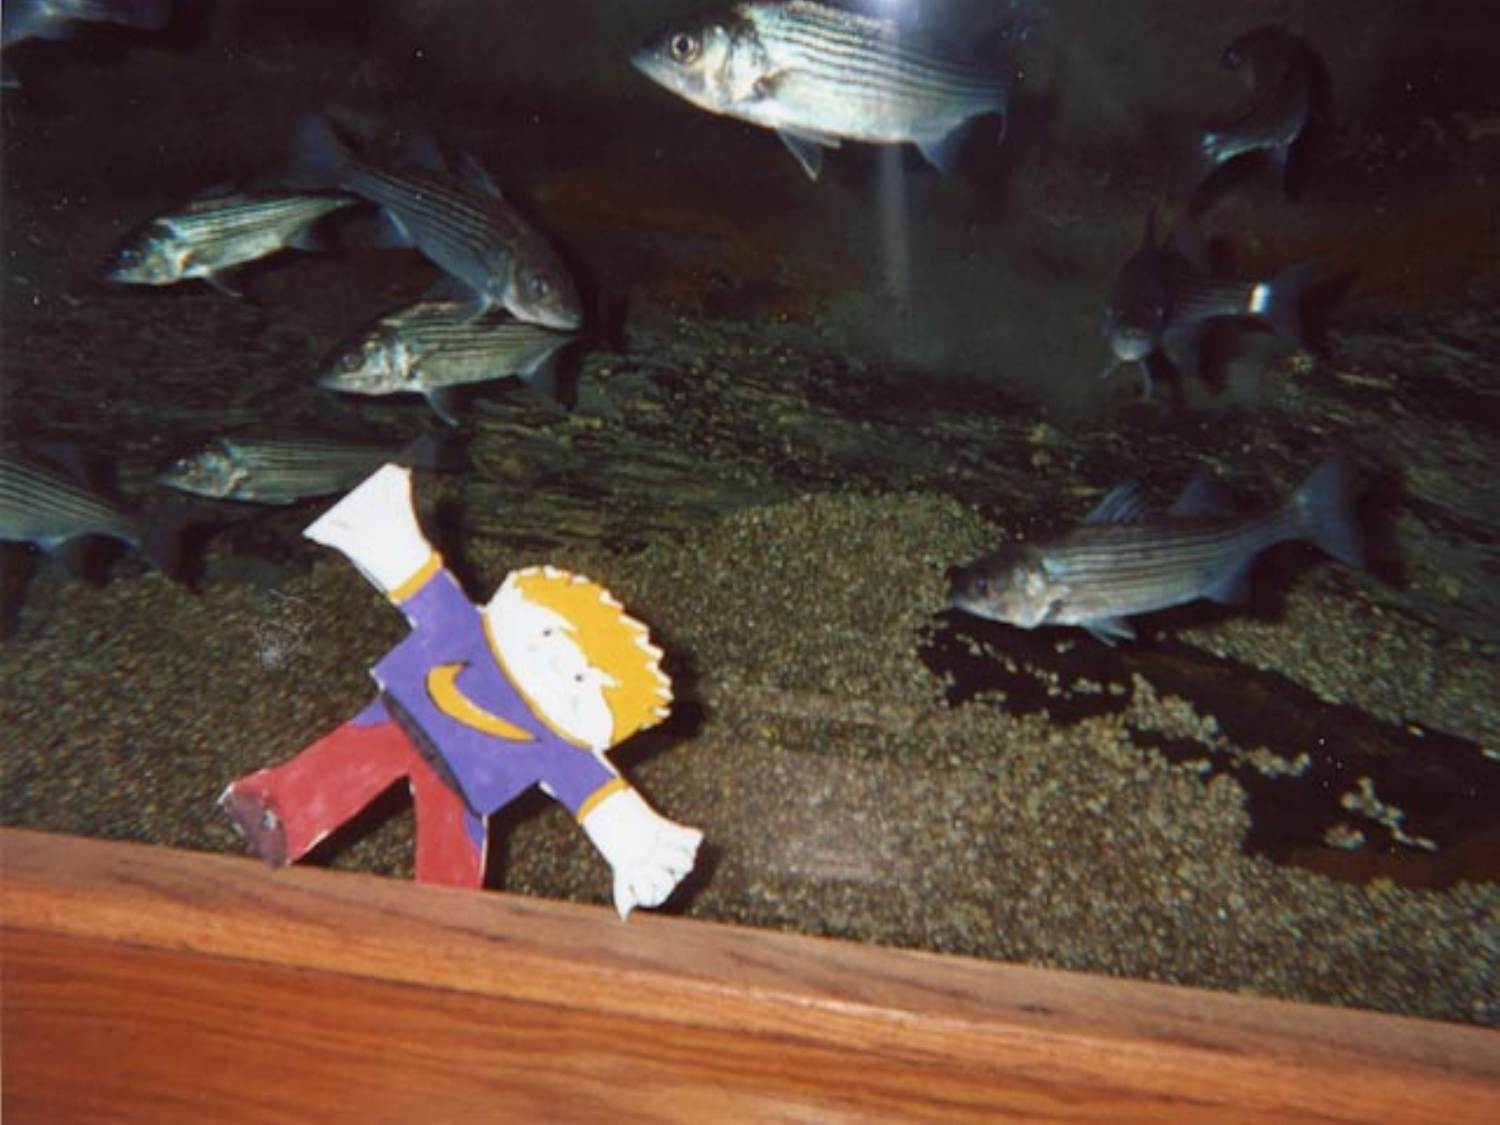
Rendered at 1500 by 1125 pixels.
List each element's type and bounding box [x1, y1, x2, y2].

list [0, 0, 1500, 1125]
